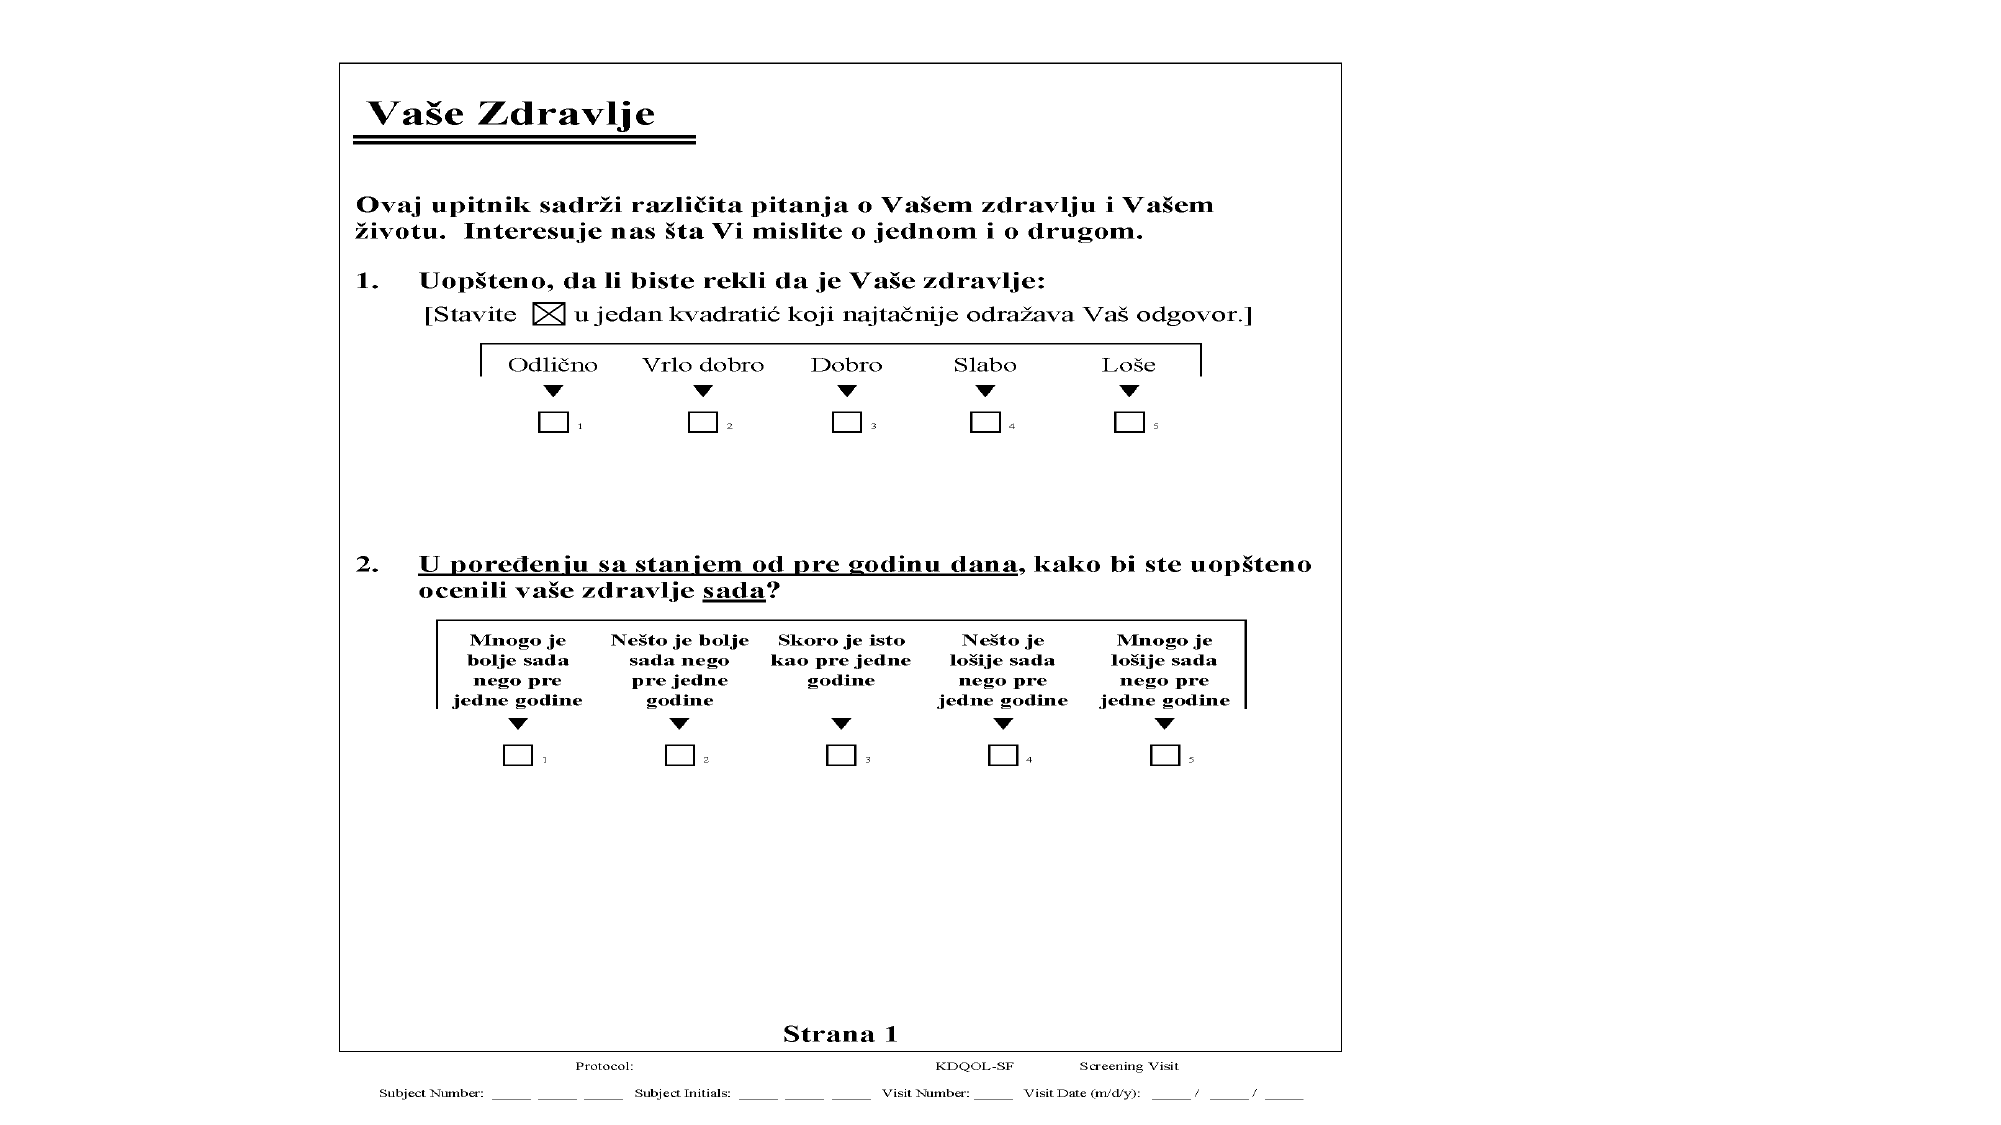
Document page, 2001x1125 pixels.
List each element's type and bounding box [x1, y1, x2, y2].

picture [211, 0, 1435, 1125]
